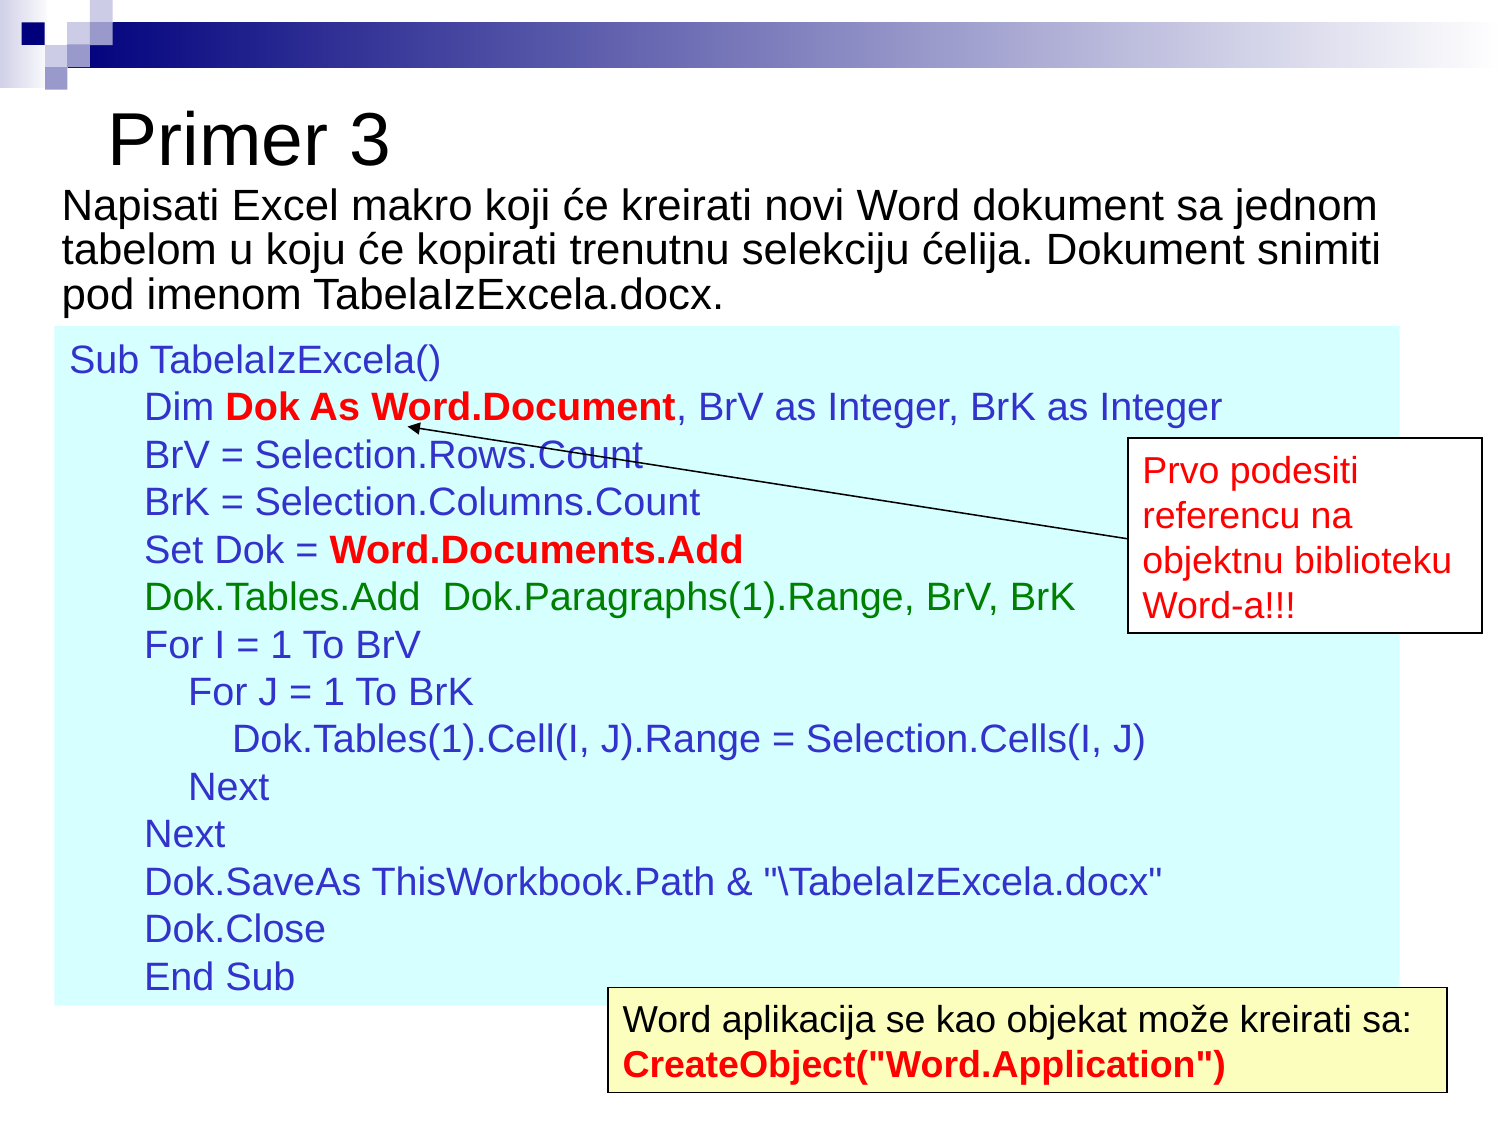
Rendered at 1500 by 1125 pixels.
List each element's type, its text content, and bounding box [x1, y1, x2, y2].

text_box Prvo podesiti referencu na objektnu biblioteku Word-a!!! [1127, 438, 1483, 633]
text_box Napisati Excel makro koji će kreirati novi Word dokument sa jednom tabelom u koju će kopirati trenutnu selekciju ćelija. Dokument snimiti pod imenom TabelaIzExcela.docx. [52, 177, 1447, 346]
title Primer 3 [92, 75, 431, 177]
text_box Word aplikacija se kao objekat može kreirati sa: CreateObject("Word.Application") [608, 987, 1447, 1093]
text_box [407, 422, 1128, 539]
text_box Sub TabelaIzExcela() Dim Dok As Word.Document, BrV as Integer, BrK as Integer BrV = Selection.Rows.Count BrK = Selection.Columns.Count Set Dok = Word.Documents.Add Dok.Tables.Add Dok.Paragraphs(1).Range, BrV, BrK For I = 1 To BrV For J = 1 To BrK Dok.Tables(1).Cell(I, J).Range = Selection.Cells(I, J) Next Next Dok.SaveAs ThisWorkbook.Path & "\TabelaIzExcela.docx" Dok.Close End Sub [54, 326, 1400, 1006]
